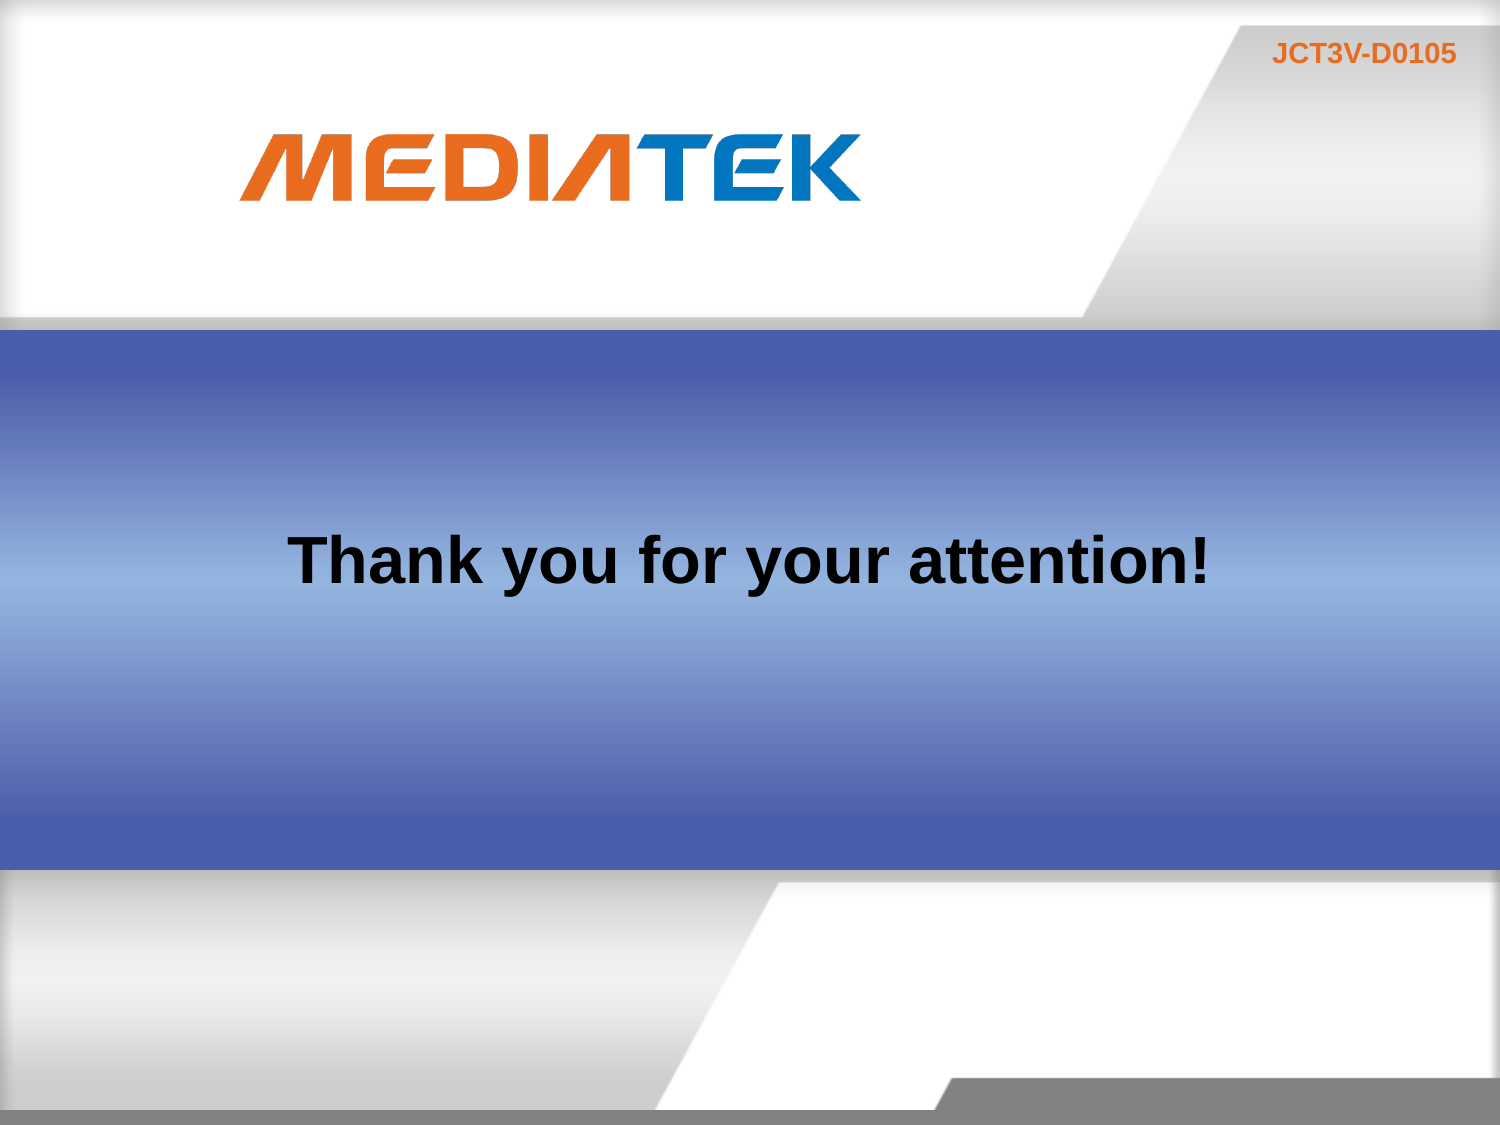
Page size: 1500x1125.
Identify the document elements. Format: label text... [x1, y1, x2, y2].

picture [0, 0, 1500, 1125]
title Thank you for your attention! [50, 438, 1450, 676]
